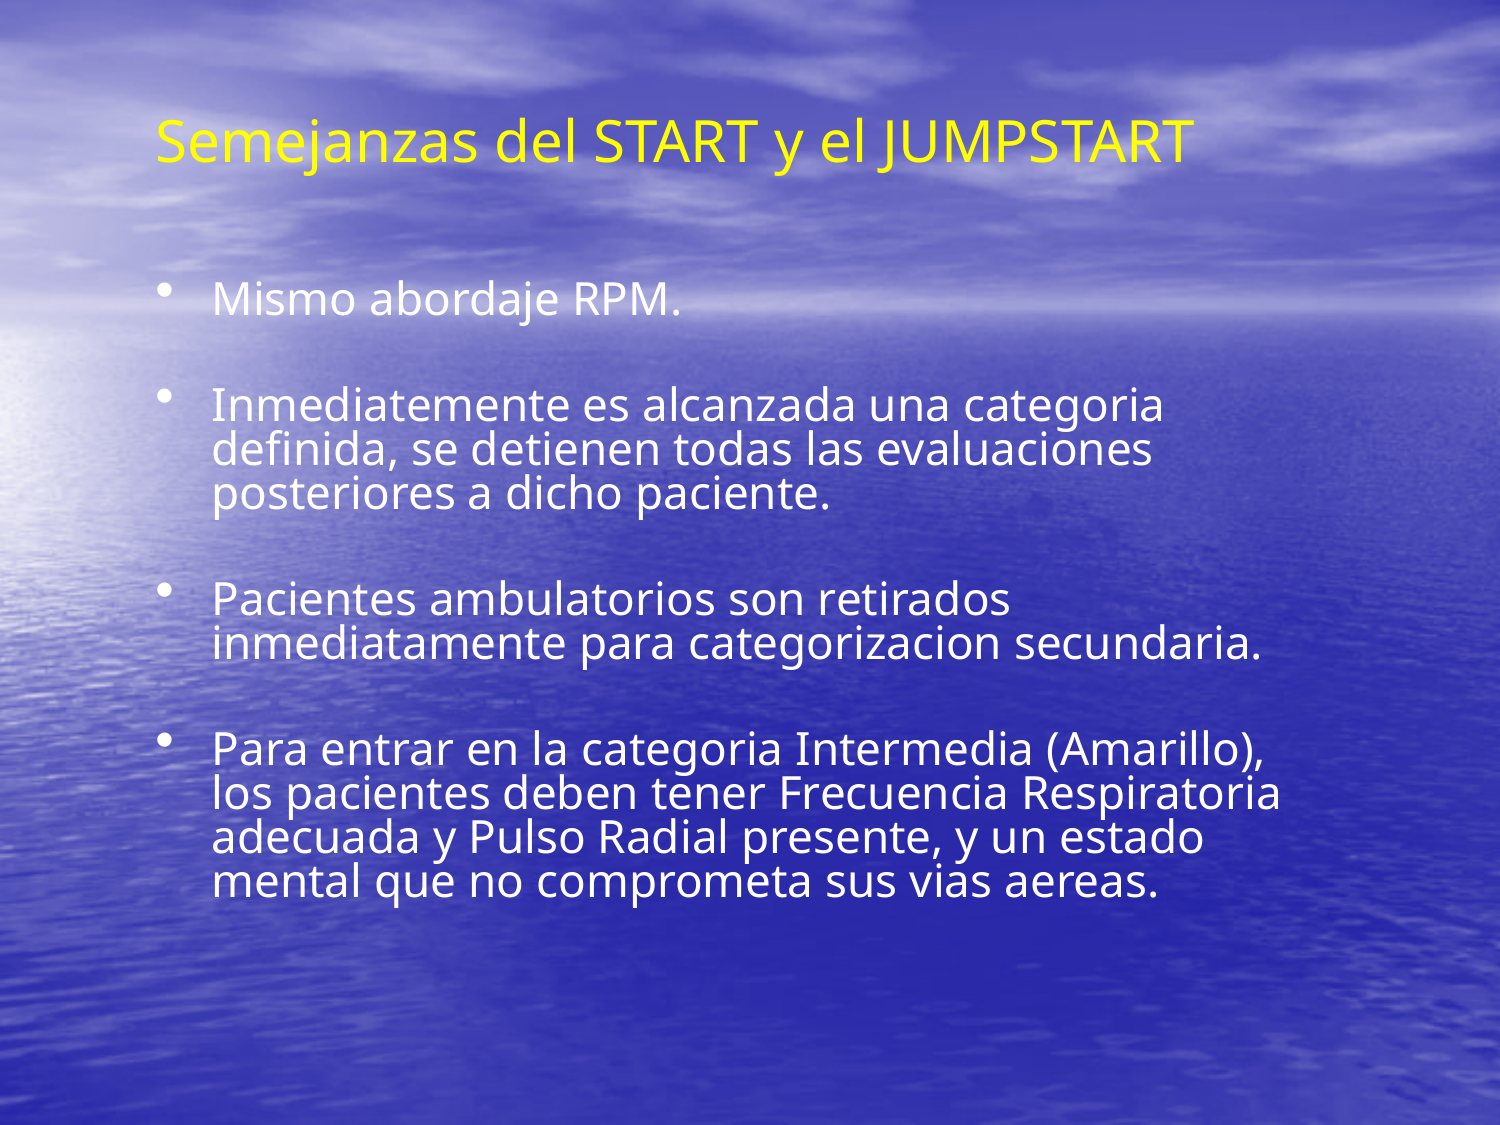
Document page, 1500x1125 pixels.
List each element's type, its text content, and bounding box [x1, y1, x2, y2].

text_box Mismo abordaje RPM. Inmediatemente es alcanzada una categoria definida, se detienen todas las evaluaciones posteriores a dicho paciente. Pacientes ambulatorios son retirados inmediatamente para categorizacion secundaria. Para entrar en la categoria Intermedia (Amarillo), los pacientes deben tener Frecuencia Respiratoria adecuada y Pulso Radial presente, y un estado mental que no comprometa sus vias aereas. [140, 272, 1341, 1016]
text_box Semejanzas del START y el JUMPSTART [140, 45, 1341, 234]
